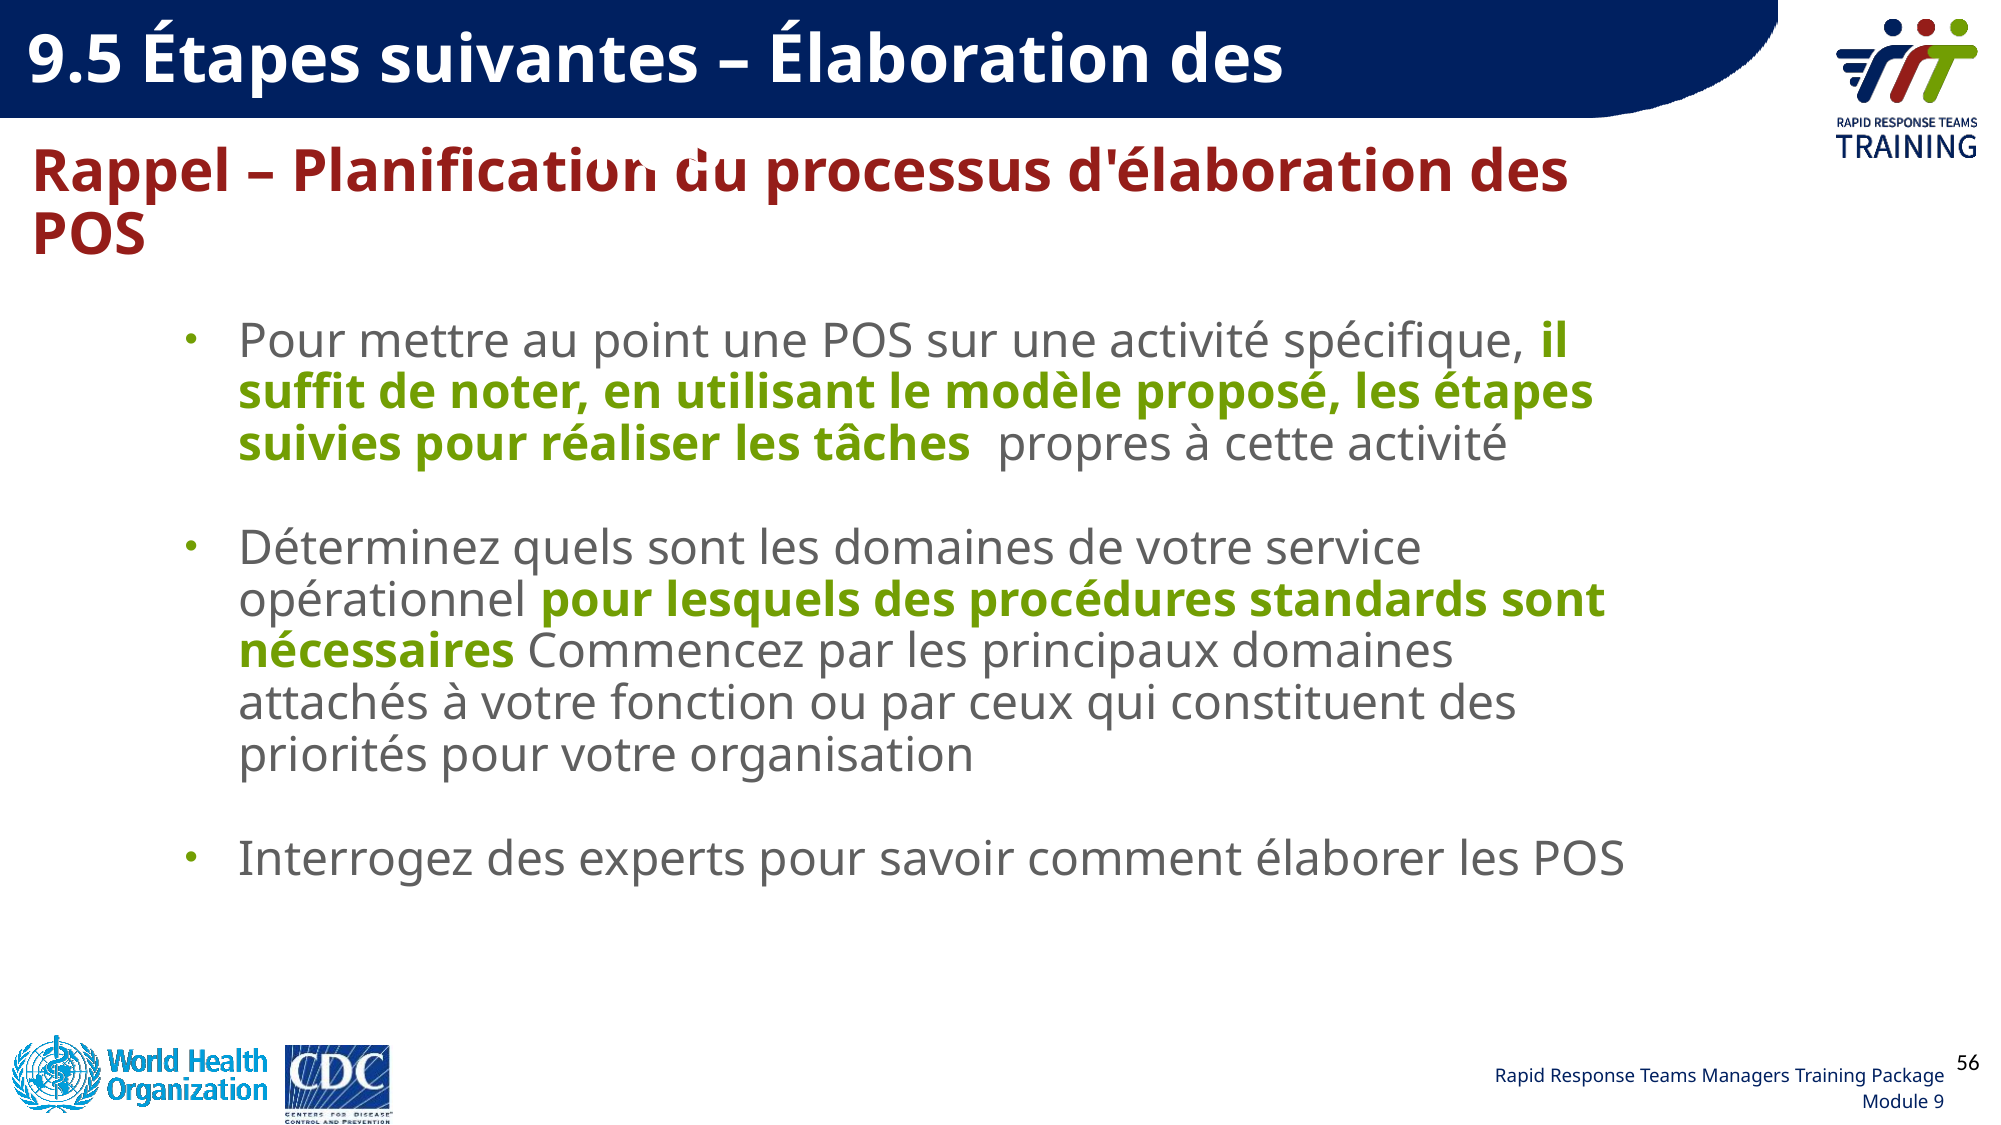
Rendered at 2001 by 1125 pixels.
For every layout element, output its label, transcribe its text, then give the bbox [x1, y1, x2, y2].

picture [12, 1084, 46, 1113]
picture [43, 1088, 54, 1094]
picture [34, 1058, 41, 1077]
text_box 9.5 Étapes suivantes – Élaboration des POS [4, 0, 1309, 191]
picture [50, 1109, 62, 1113]
picture [28, 1054, 36, 1077]
slide_number 56 [1931, 1035, 2000, 1088]
picture [36, 1035, 267, 1113]
picture [46, 1056, 54, 1061]
picture [1309, 0, 1778, 118]
list Pour mettre au point une POS sur une activité spécifique, il suffit de noter, en utilisant le modèle proposé, les étapes suivies pour réaliser les tâches propres à cette activité Déterminez quels sont les domaines de votre service opérationnel pour lesquels des procédures standards sont nécessaires Commencez par les principaux domaines attachés à votre fonction ou par ceux qui constituent des priorités pour votre organisation Interrogez des experts pour savoir comment élaborer les POS [176, 307, 1645, 912]
picture [285, 1045, 393, 1124]
title Rappel – Planification du processus d'élaboration des POS [23, 151, 1583, 259]
picture [0, 0, 4, 118]
picture [1835, 19, 1978, 167]
picture [12, 1035, 53, 1067]
picture [38, 1044, 53, 1052]
picture [38, 1092, 54, 1100]
